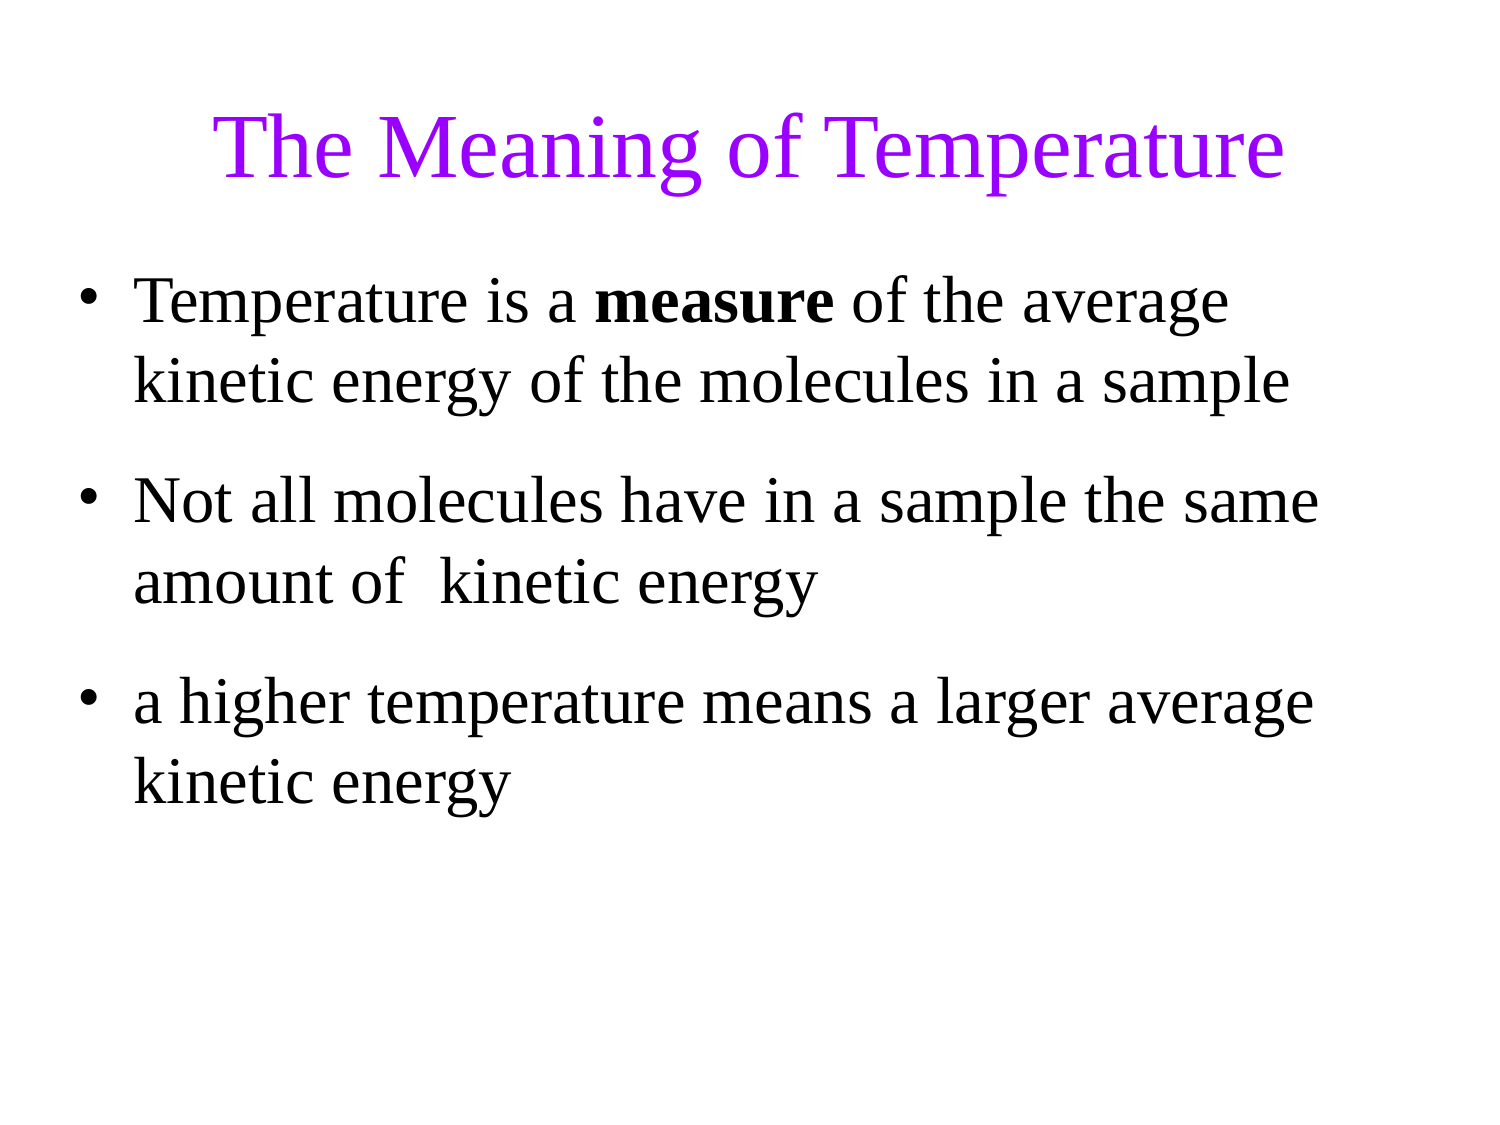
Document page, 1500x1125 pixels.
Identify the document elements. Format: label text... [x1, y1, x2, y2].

text_box The Meaning of Temperature [112, 46, 1388, 235]
text_box Temperature is a measure of the average kinetic energy of the molecules in a sample Not all molecules have in a sample the same amount of kinetic energy a higher temperature means a larger average kinetic energy [62, 248, 1438, 924]
